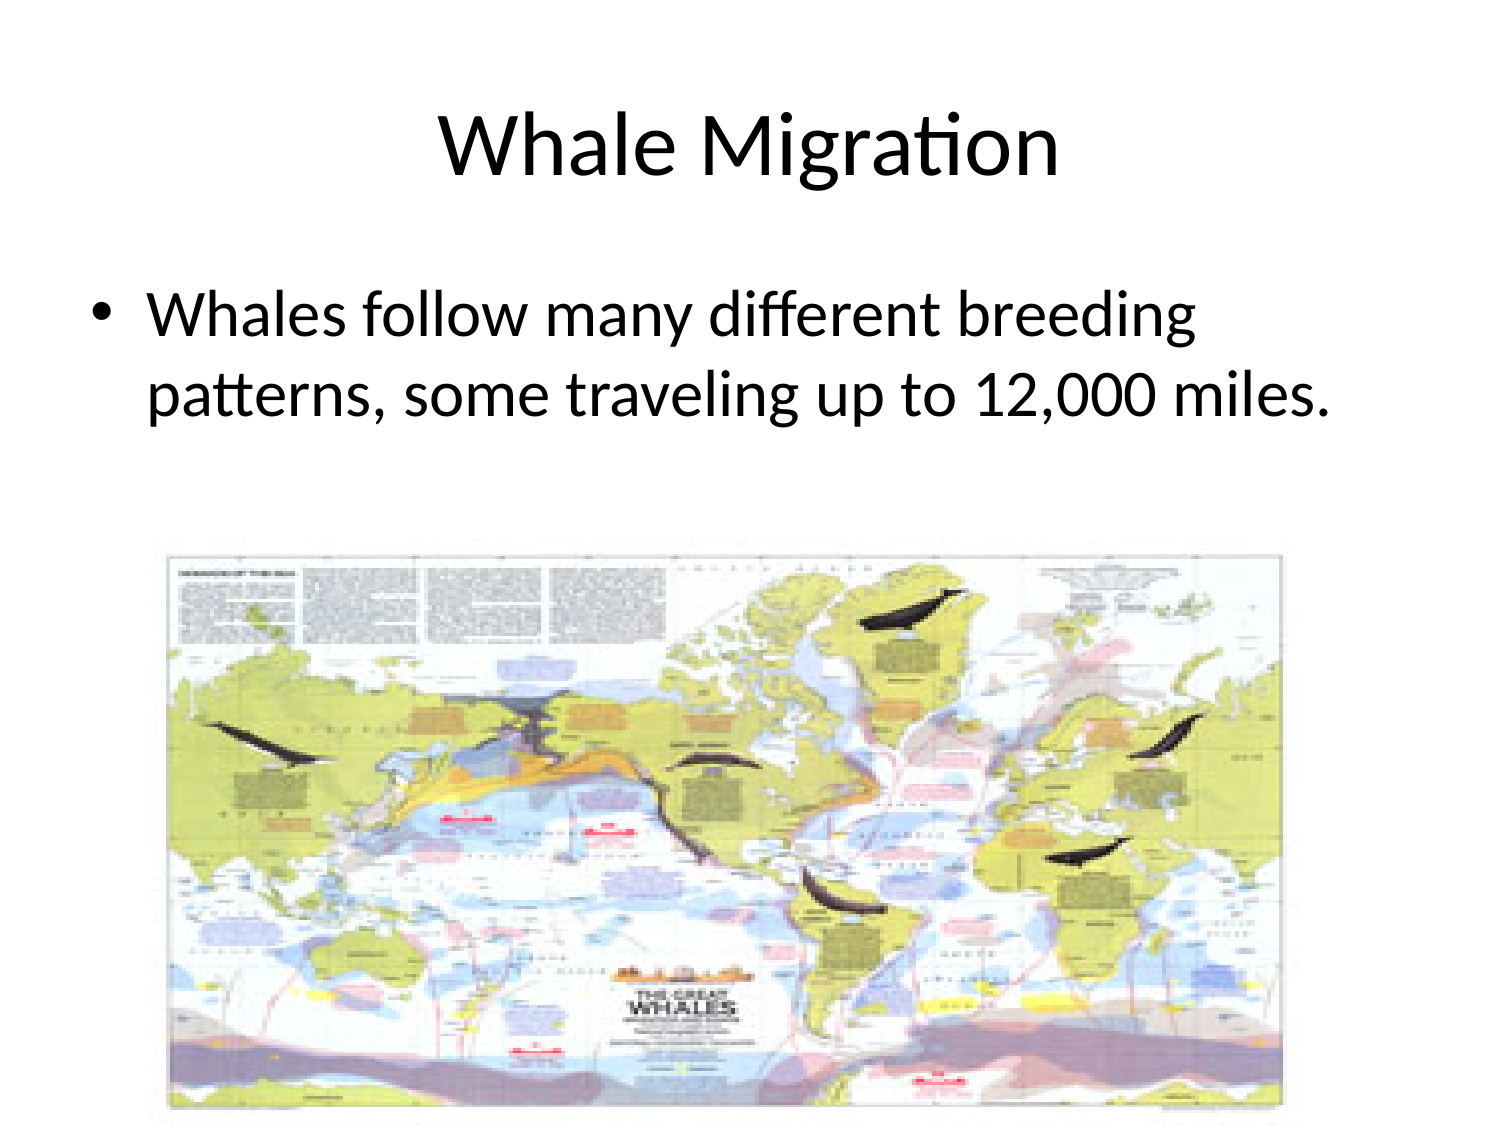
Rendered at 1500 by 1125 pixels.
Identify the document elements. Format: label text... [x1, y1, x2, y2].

picture [149, 537, 1301, 1125]
list Whales follow many different breeding patterns, some traveling up to 12,000 miles. [75, 262, 1425, 1005]
title Whale Migration [75, 45, 1425, 233]
